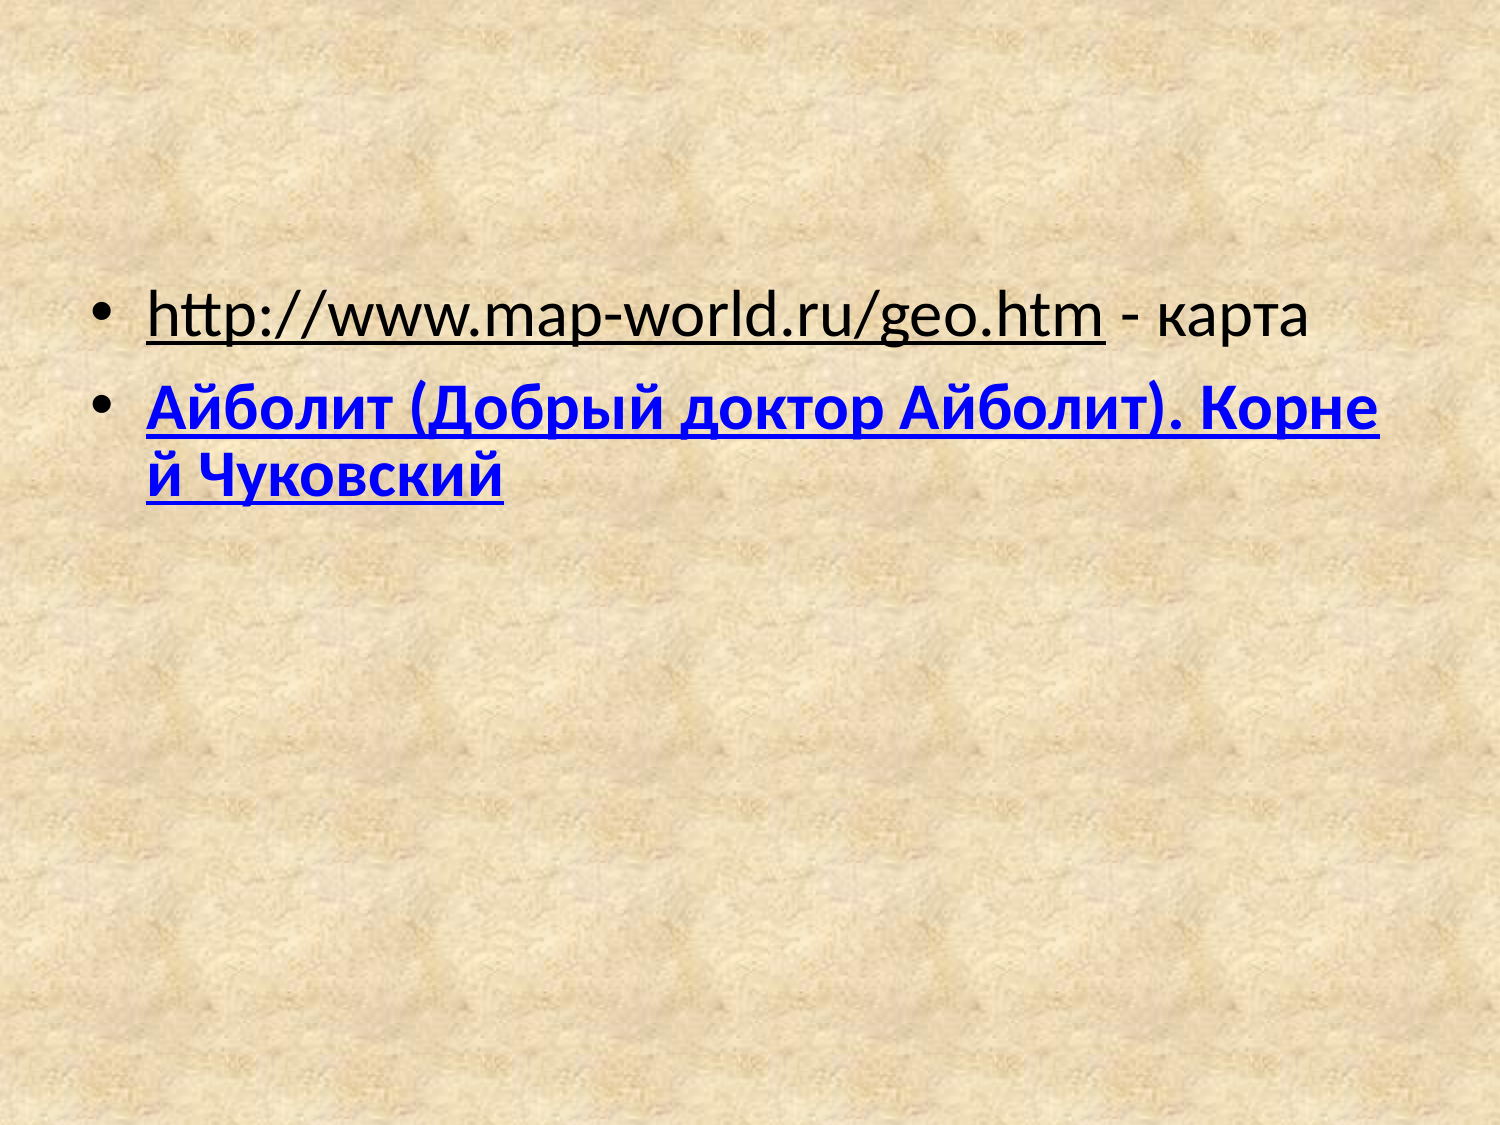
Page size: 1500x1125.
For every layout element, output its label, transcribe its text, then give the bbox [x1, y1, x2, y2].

list http://www.map-world.ru/geo.htm - карта Айболит (Добрый доктор Айболит). Корней Чуковский [75, 262, 1425, 1005]
picture [0, 0, 1500, 1125]
